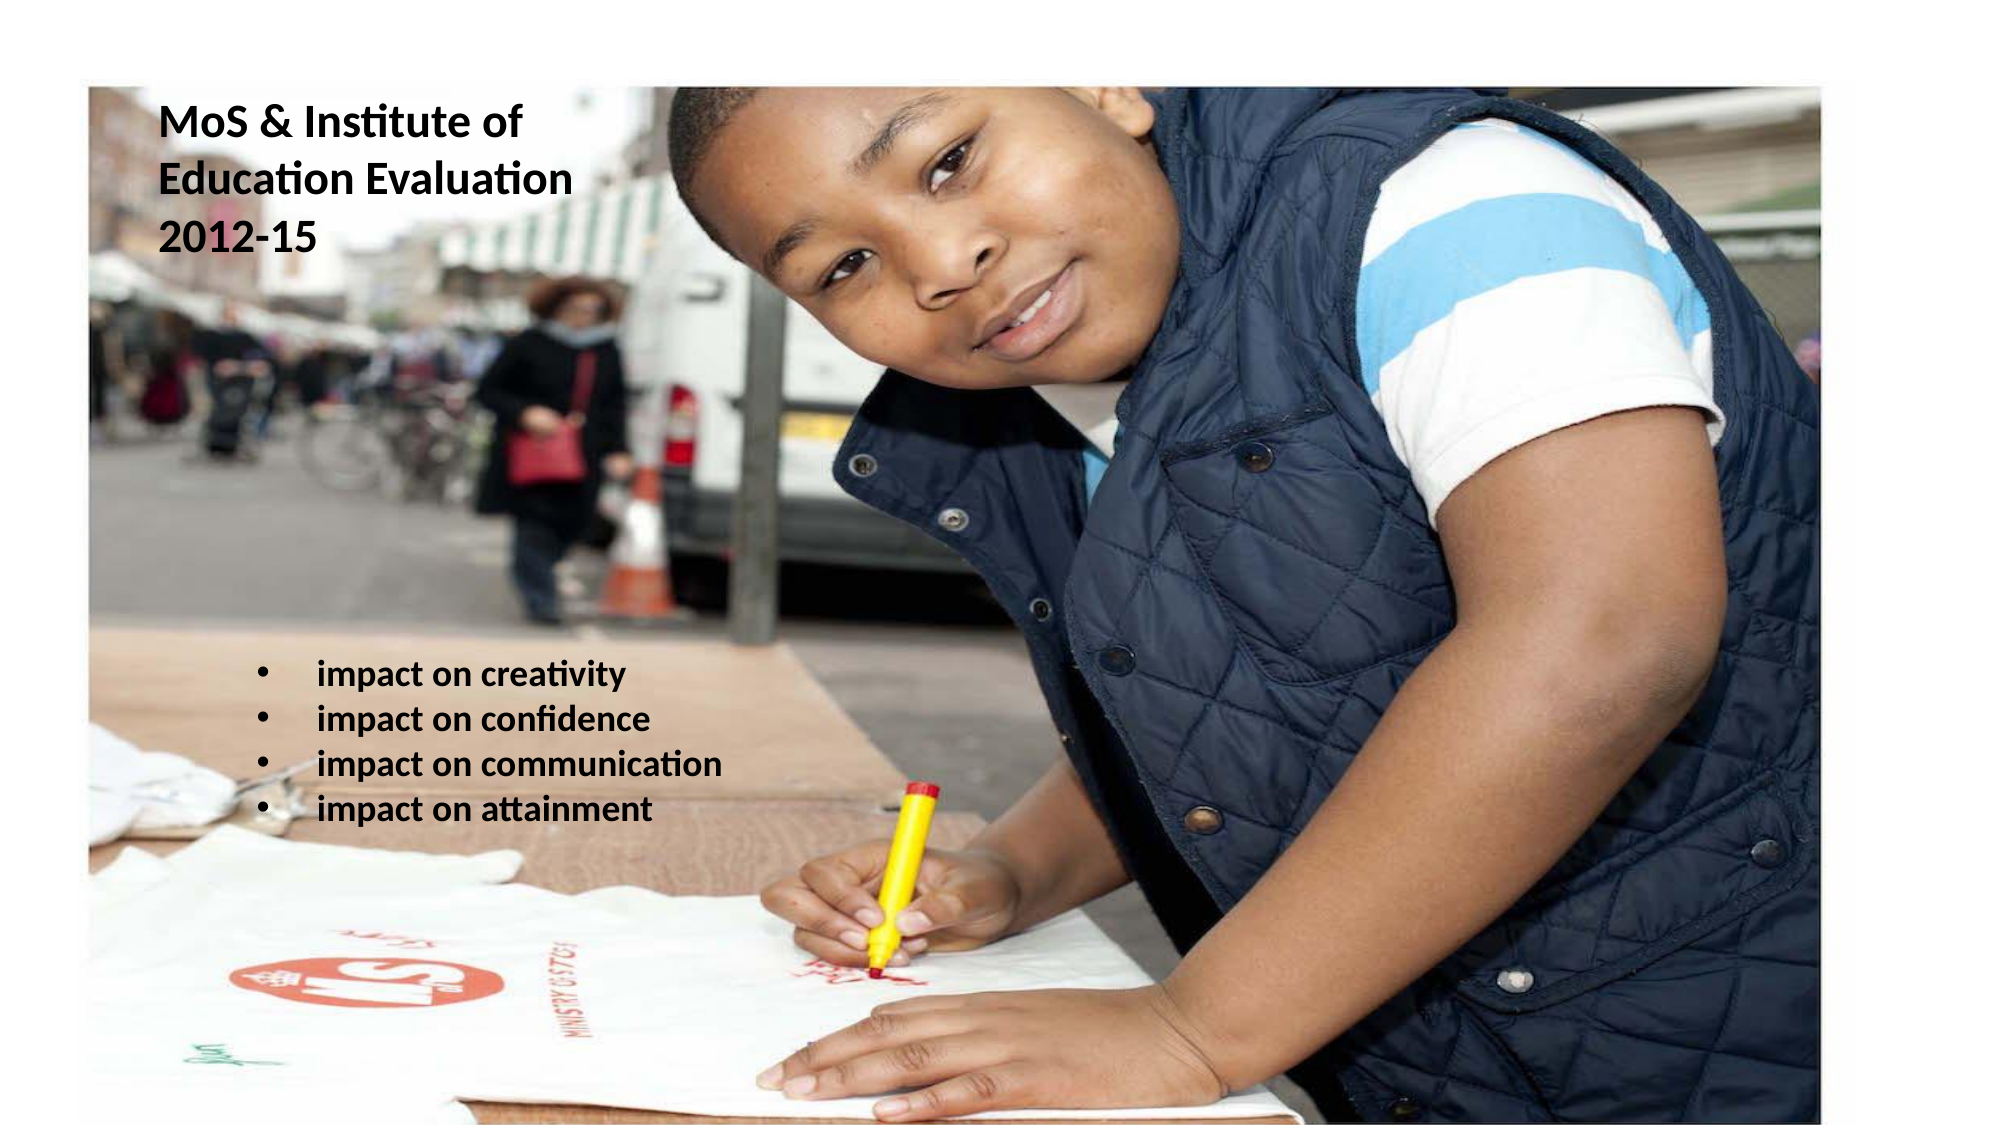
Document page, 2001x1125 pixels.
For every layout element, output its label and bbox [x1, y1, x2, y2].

list [77, 79, 1879, 1125]
